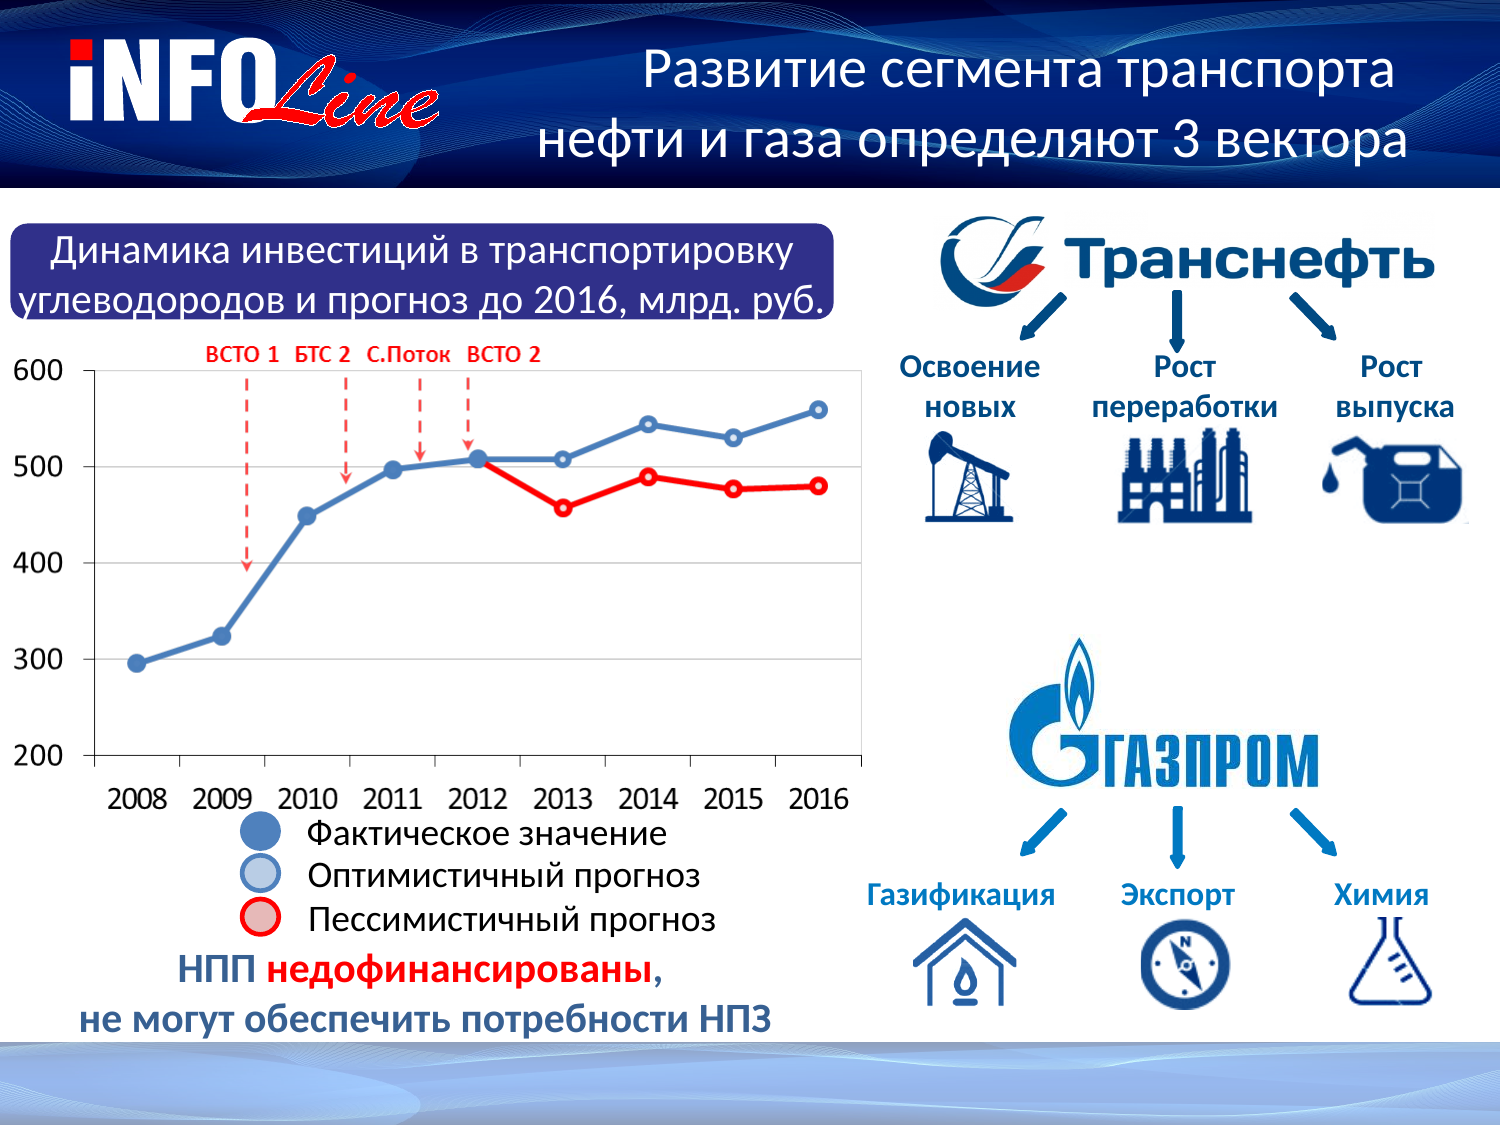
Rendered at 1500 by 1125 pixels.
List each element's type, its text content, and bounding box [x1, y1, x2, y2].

title Развитие сегмента транспорта нефти и газа определяют 3 вектора [422, 23, 1425, 176]
text_box НПП недофинансированы, не могут обеспечить потребности НПЗ [2, 933, 848, 1048]
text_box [241, 829, 743, 948]
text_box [887, 210, 1479, 525]
picture [0, 0, 1500, 188]
text_box Динамика инвестиций в транспортировку углеводородов и прогноз до 2016, млрд. руб. [9, 222, 835, 321]
picture [8, 331, 877, 821]
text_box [860, 634, 1465, 1010]
